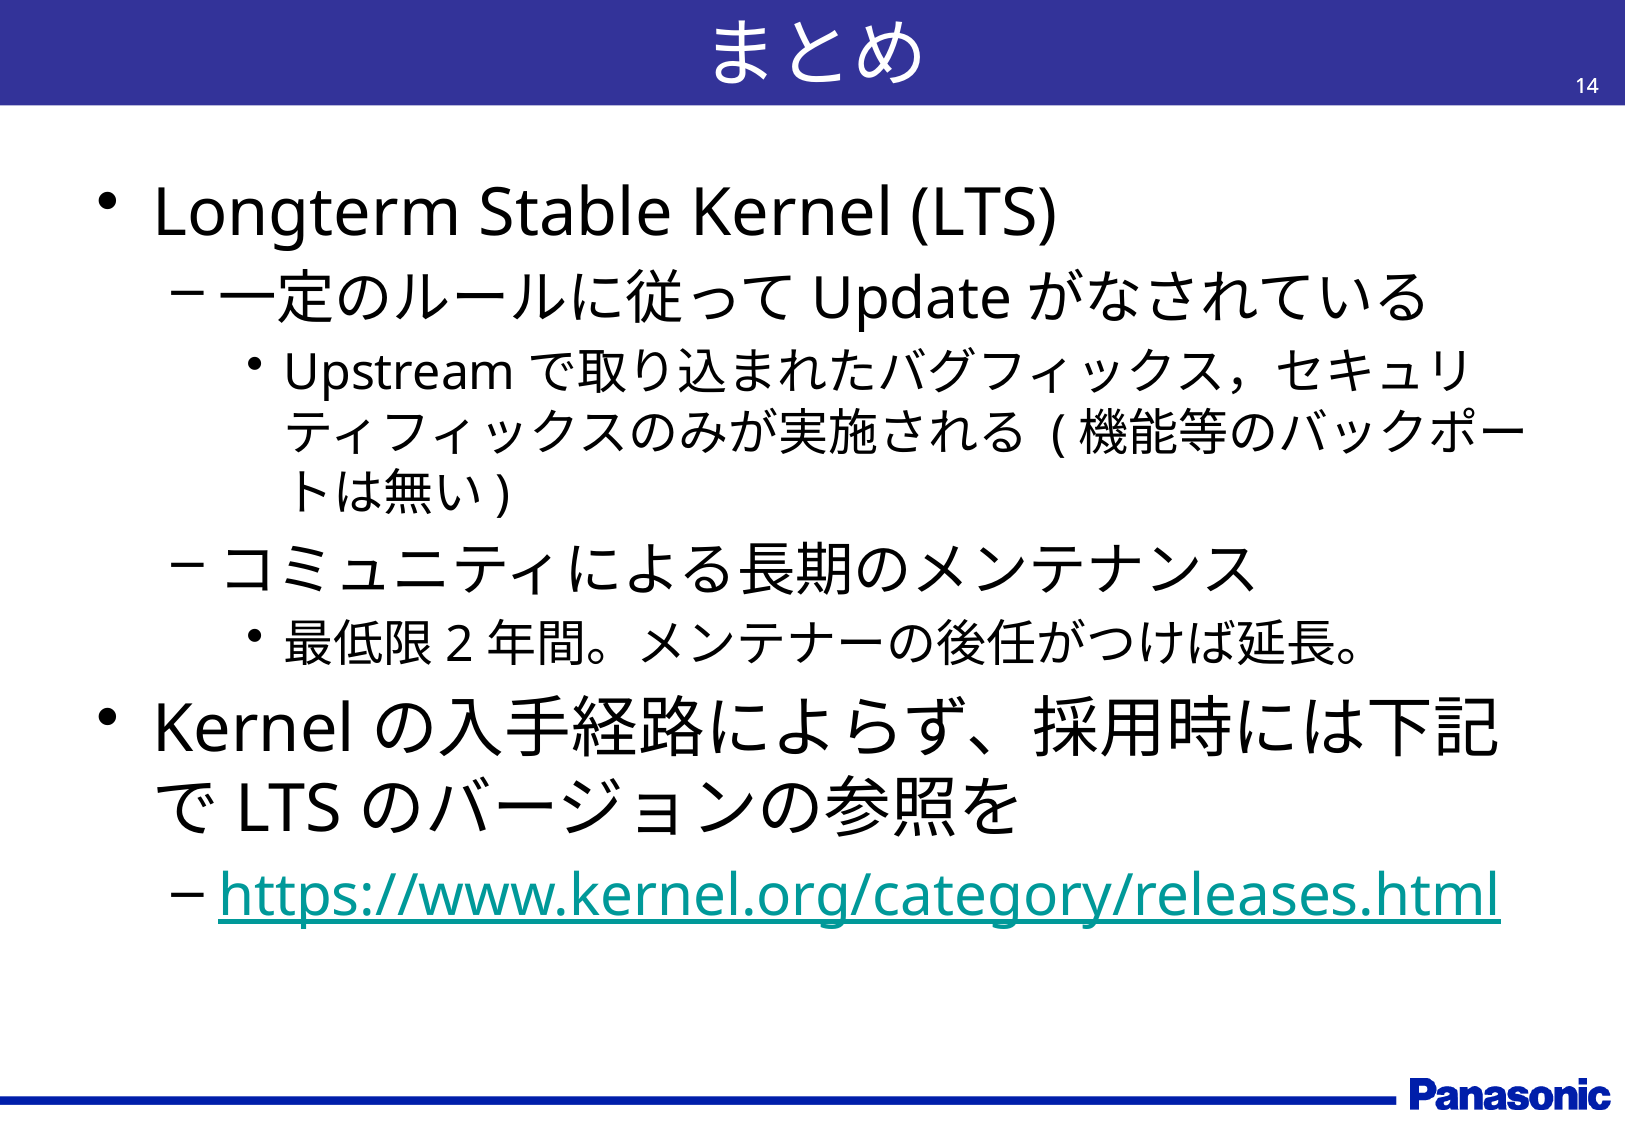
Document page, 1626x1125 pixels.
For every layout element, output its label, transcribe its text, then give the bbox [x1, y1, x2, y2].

title まとめ [83, 0, 1547, 103]
list Longterm Stable Kernel (LTS) 一定のルールに従ってUpdateがなされている Upstreamで取り込まれたバグフィックス，セキュリティフィックスのみが実施される (機能等のバックポートは無い) コミュニティによる長期のメンテナンス 最低限2年間。メンテナーの後任がつけば延長。 Kernelの入手経路によらず、採用時には下記でLTSのバージョンの参照を https://www.kernel.org/category/releases.html [80, 160, 1544, 1083]
picture [0, 1077, 1616, 1110]
slide_number 14 [1522, 65, 1615, 106]
